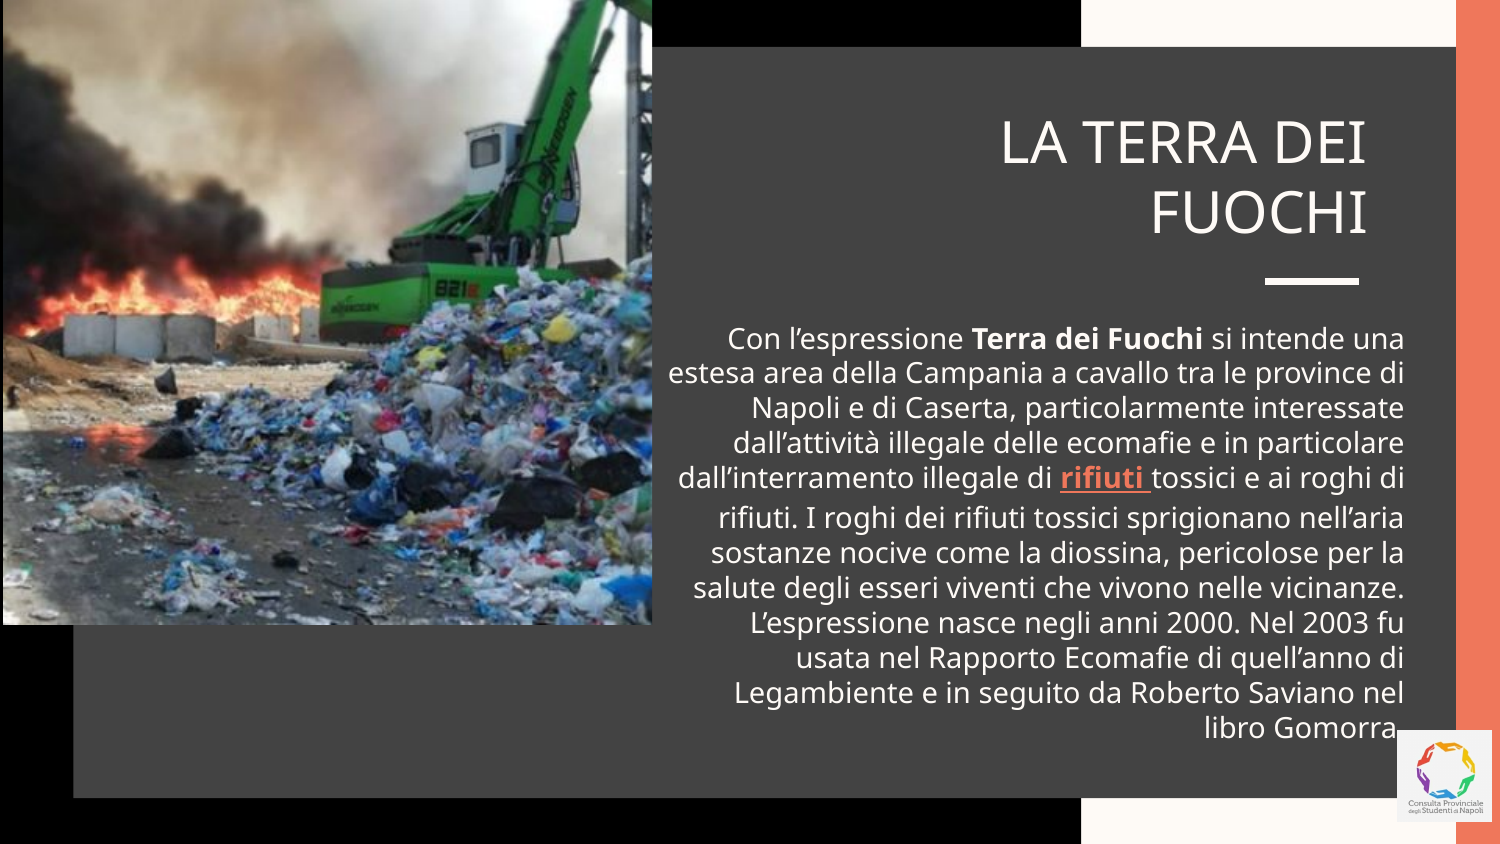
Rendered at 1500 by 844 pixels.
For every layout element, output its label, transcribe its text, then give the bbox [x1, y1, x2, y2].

text_box Con l’espressione Terra dei Fuochi si intende una estesa area della Campania a cavallo tra le province di Napoli e di Caserta, particolarmente interessate dall’attività illegale delle ecomafie e in particolare dall’interramento illegale di rifiuti tossici e ai roghi di rifiuti. I roghi dei rifiuti tossici sprigionano nell’aria sostanze nocive come la diossina, pericolose per la salute degli esseri viventi che vivono nelle vicinanze. L’espressione nasce negli anni 2000. Nel 2003 fu usata nel Rapporto Ecomafie di quell’anno di Legambiente e in seguito da Roberto Saviano nel libro Gomorra. [652, 312, 1420, 787]
picture [1397, 730, 1492, 822]
title LA TERRA DEI FUOCHI [839, 90, 1383, 265]
picture [2, 0, 653, 626]
